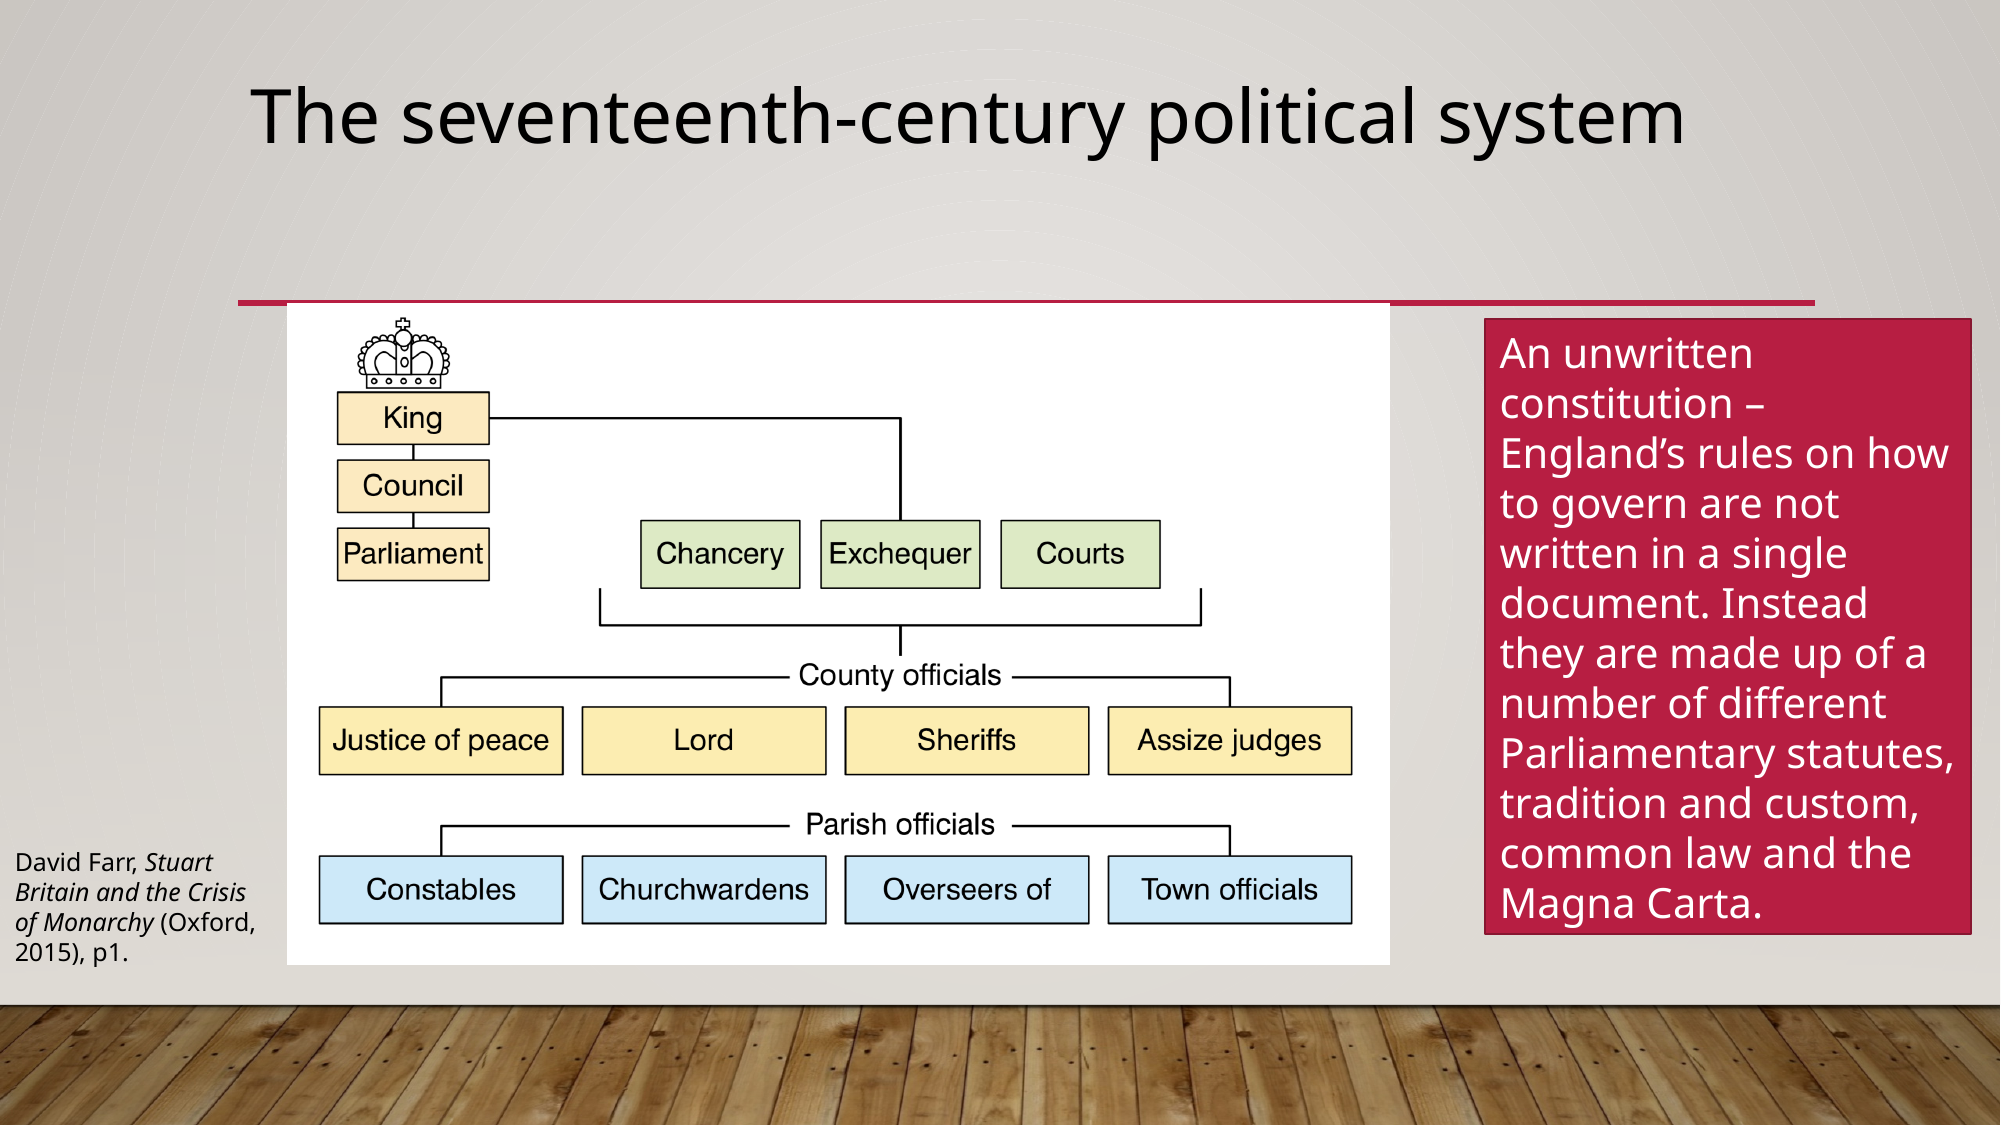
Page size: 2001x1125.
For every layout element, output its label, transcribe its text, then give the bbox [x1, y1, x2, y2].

text_box The seventeenth-century political system [202, 60, 1736, 166]
text_box David Farr, Stuart Britain and the Crisis of Monarchy (Oxford, 2015), p1. [0, 838, 288, 1019]
picture [287, 302, 1390, 965]
picture [0, 1005, 2000, 1125]
text_box An unwritten constitution – England’s rules on how to govern are not written in a single document. Instead they are made up of a number of different Parliamentary statutes, tradition and custom, common law and the Magna Carta. [1484, 318, 1972, 935]
